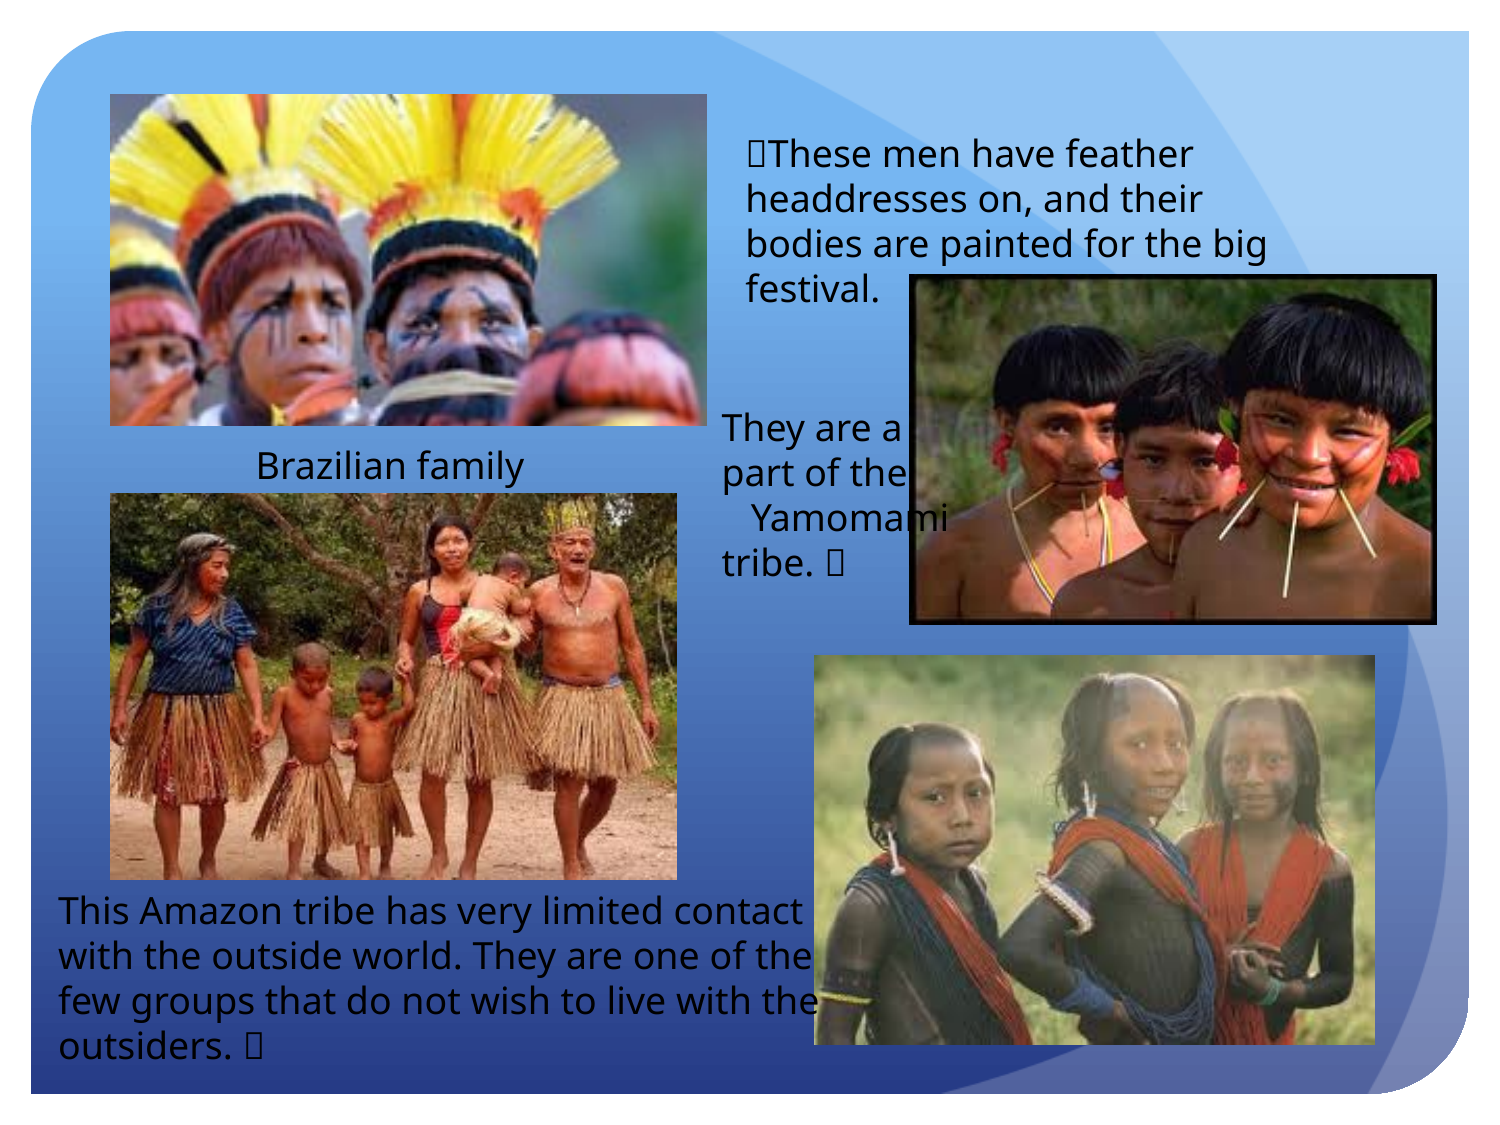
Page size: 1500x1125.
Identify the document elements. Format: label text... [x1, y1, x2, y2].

text_box These men have feather headdresses on, and their bodies are painted for the big festival. [730, 123, 1328, 318]
text_box Brazilian family [240, 434, 540, 493]
text_box This Amazon tribe has very limited contact with the outside world. They are one of the few groups that do not wish to live with the outsiders.  [43, 879, 844, 1075]
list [109, 94, 708, 427]
text_box They are a part of the Yamomami tribe.  [706, 396, 909, 592]
picture [24, 30, 1473, 1094]
